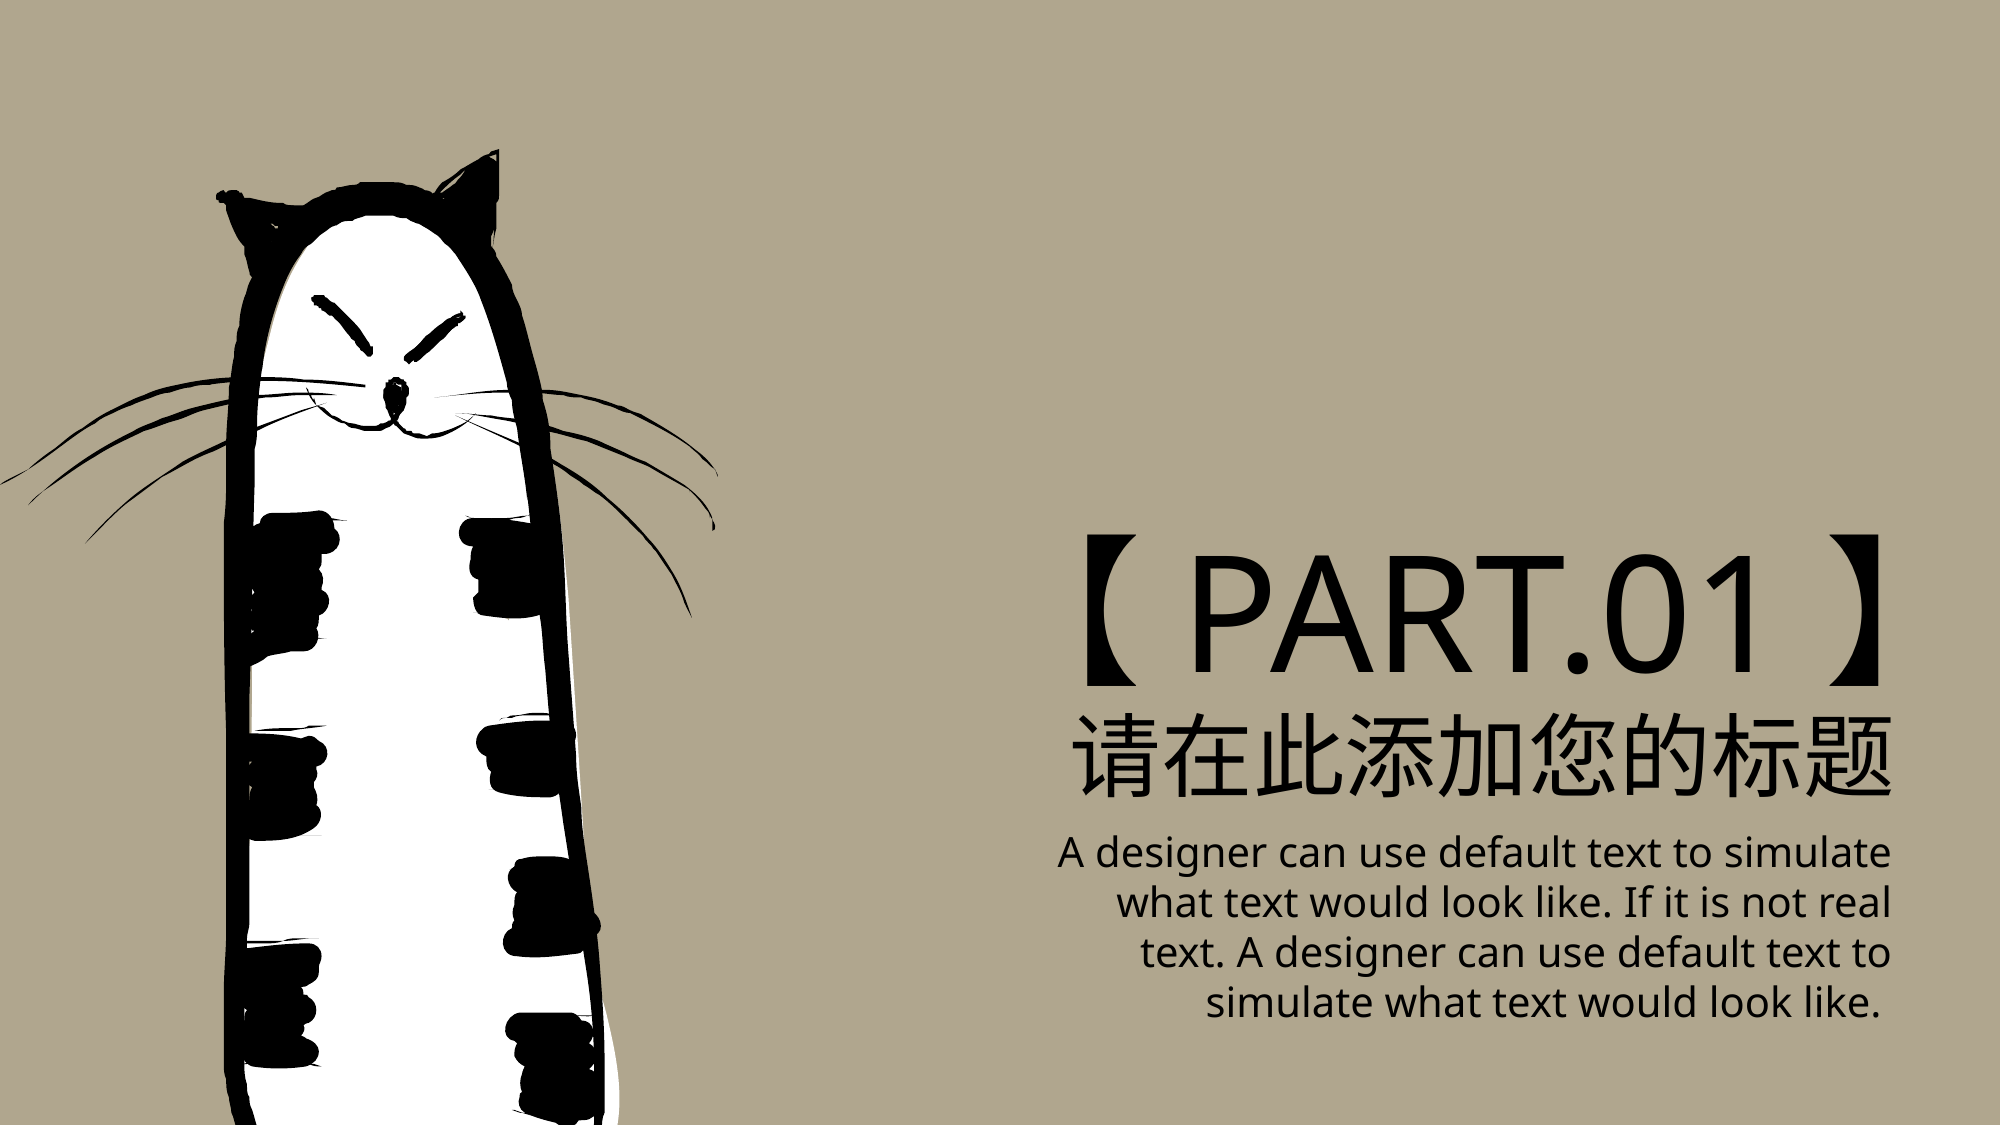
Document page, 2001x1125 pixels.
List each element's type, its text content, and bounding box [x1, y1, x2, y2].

text_box 请在此添加您的标题 [1054, 691, 1929, 817]
picture [0, 146, 718, 1125]
text_box A designer can use default text to simulate what text would look like. If it is not real text. A designer can use default text to simulate what text would look like. [1029, 818, 1907, 1033]
text_box 【PART.01】 [928, 502, 2000, 713]
